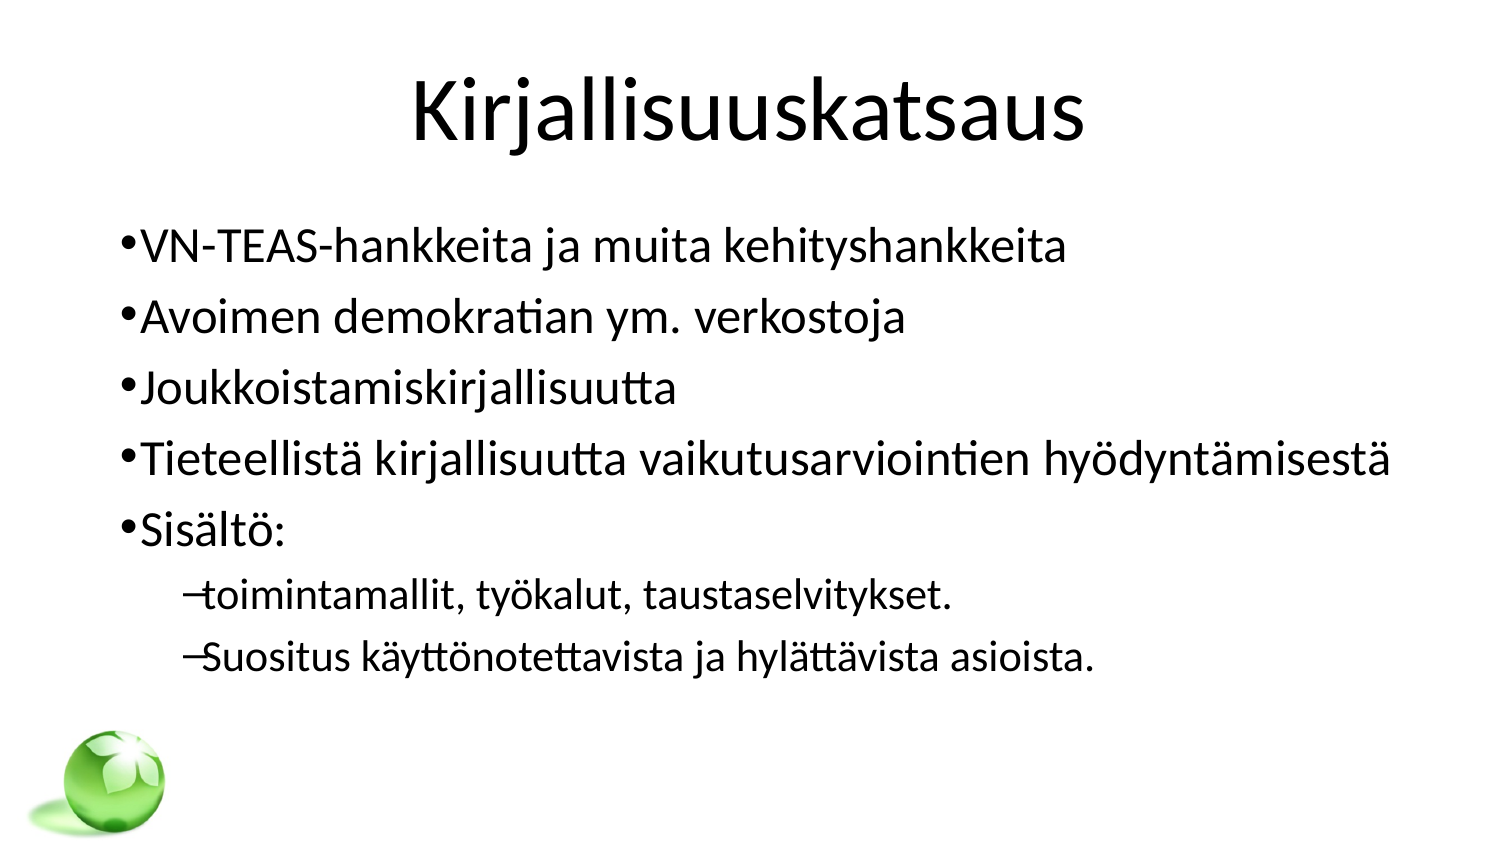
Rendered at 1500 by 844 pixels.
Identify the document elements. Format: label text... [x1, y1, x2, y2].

picture [17, 720, 178, 841]
list VN-TEAS-hankkeita ja muita kehityshankkeita Avoimen demokratian ym. verkostoja Joukkoistamiskirjallisuutta Tieteellistä kirjallisuutta vaikutusarviointien hyödyntämisestä Sisältö: toimintamallit, työkalut, taustaselvitykset. Suositus käyttönotettavista ja hylättävista asioista. [75, 196, 1425, 754]
title Kirjallisuuskatsaus [75, 33, 1425, 175]
